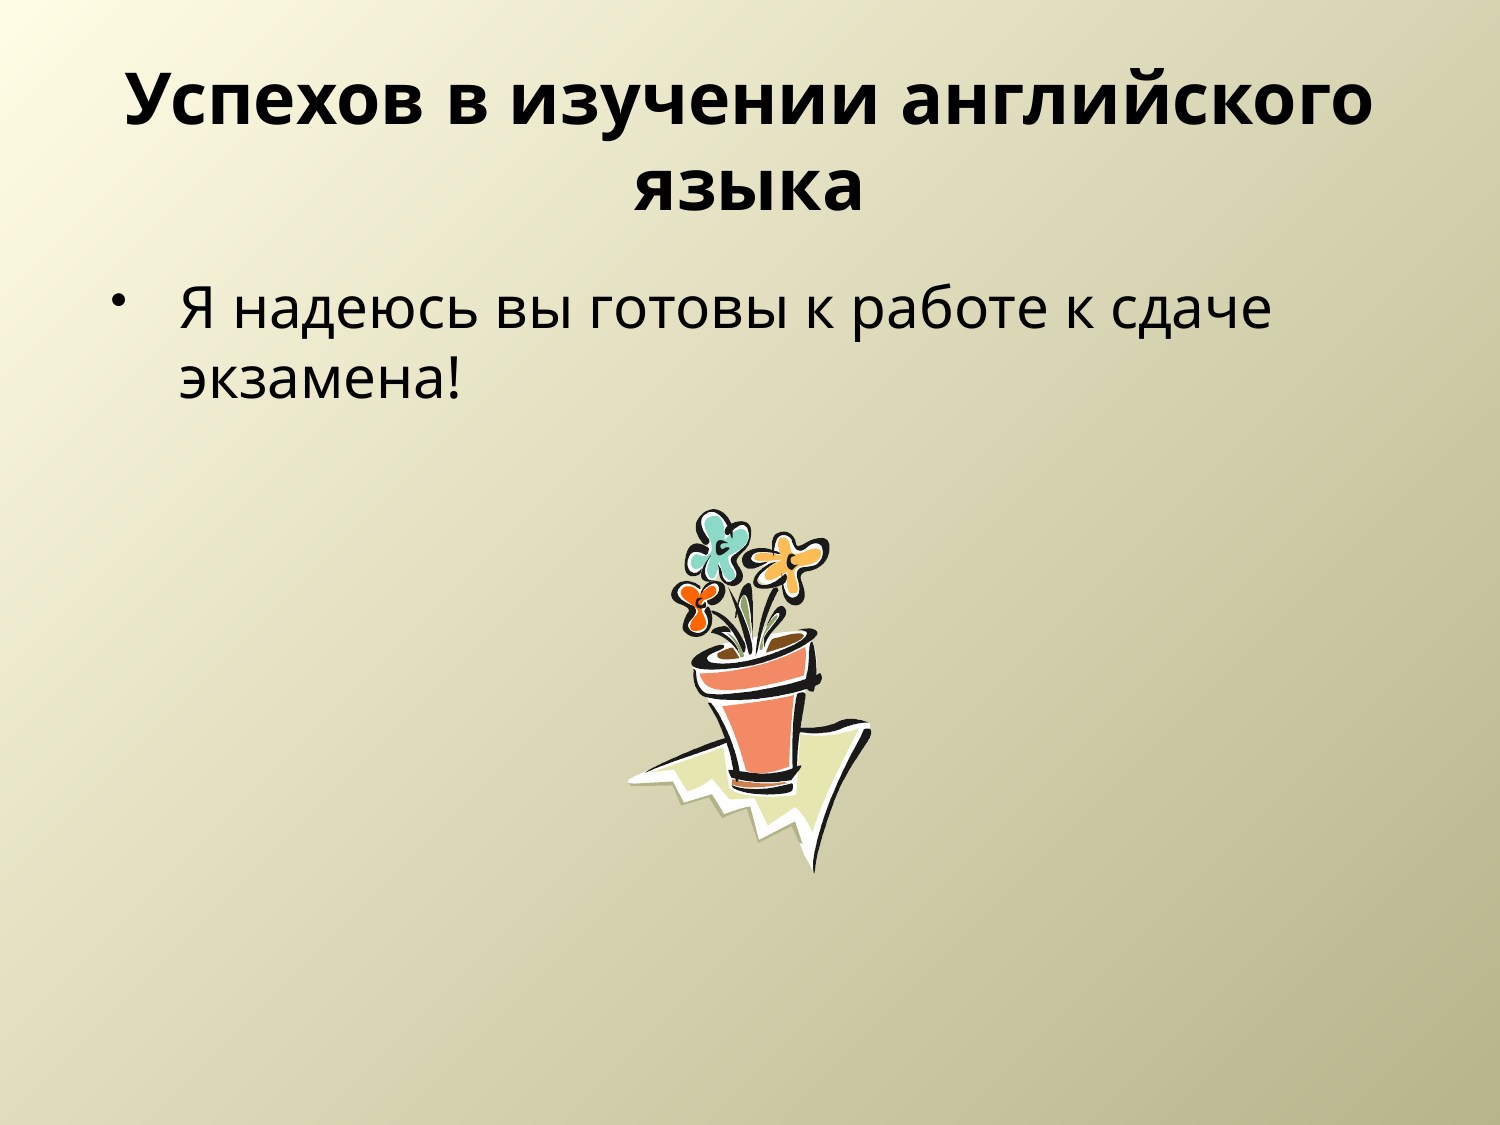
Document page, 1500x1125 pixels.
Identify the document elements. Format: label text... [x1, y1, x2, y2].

list Я надеюсь вы готовы к работе к сдаче экзамена! [75, 262, 1425, 1035]
title Успехов в изучении английского языка [75, 45, 1425, 233]
picture [623, 503, 877, 880]
